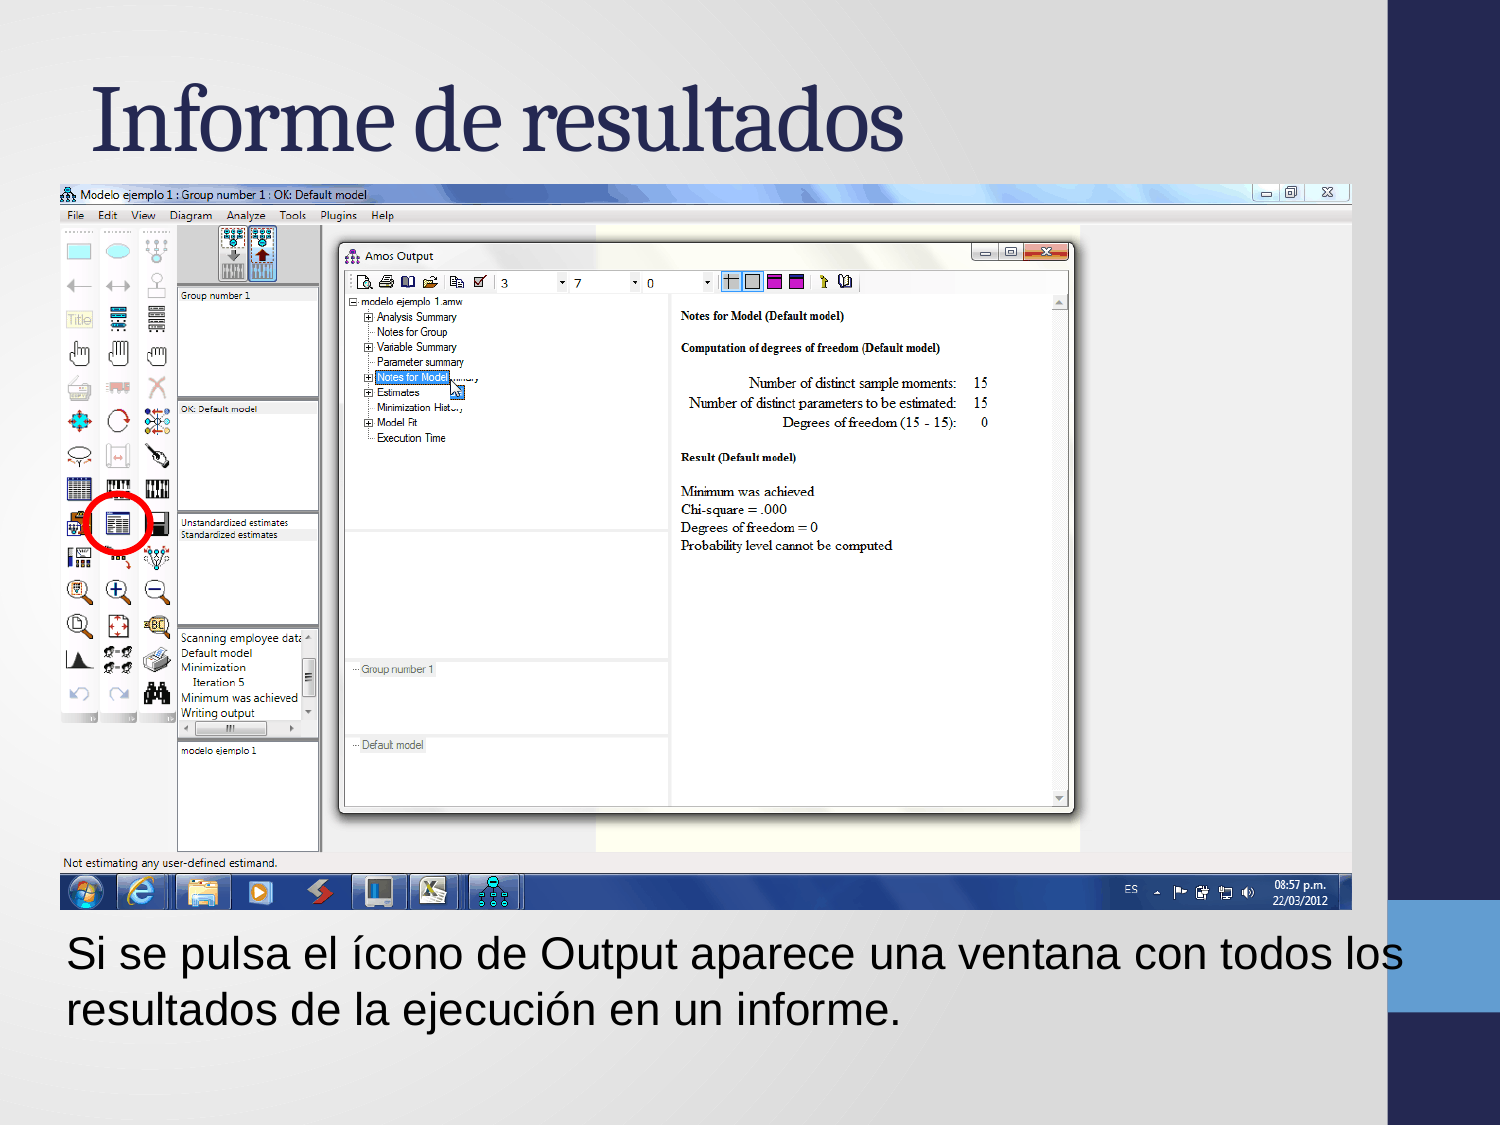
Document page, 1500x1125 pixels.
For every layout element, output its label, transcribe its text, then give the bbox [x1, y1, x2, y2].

text_box Si se pulsa el ícono de Output aparece una ventana con todos los resultados de la ejecución en un informe. [51, 916, 1500, 1042]
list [60, 184, 1352, 911]
title Informe de resultados [75, 19, 1425, 207]
